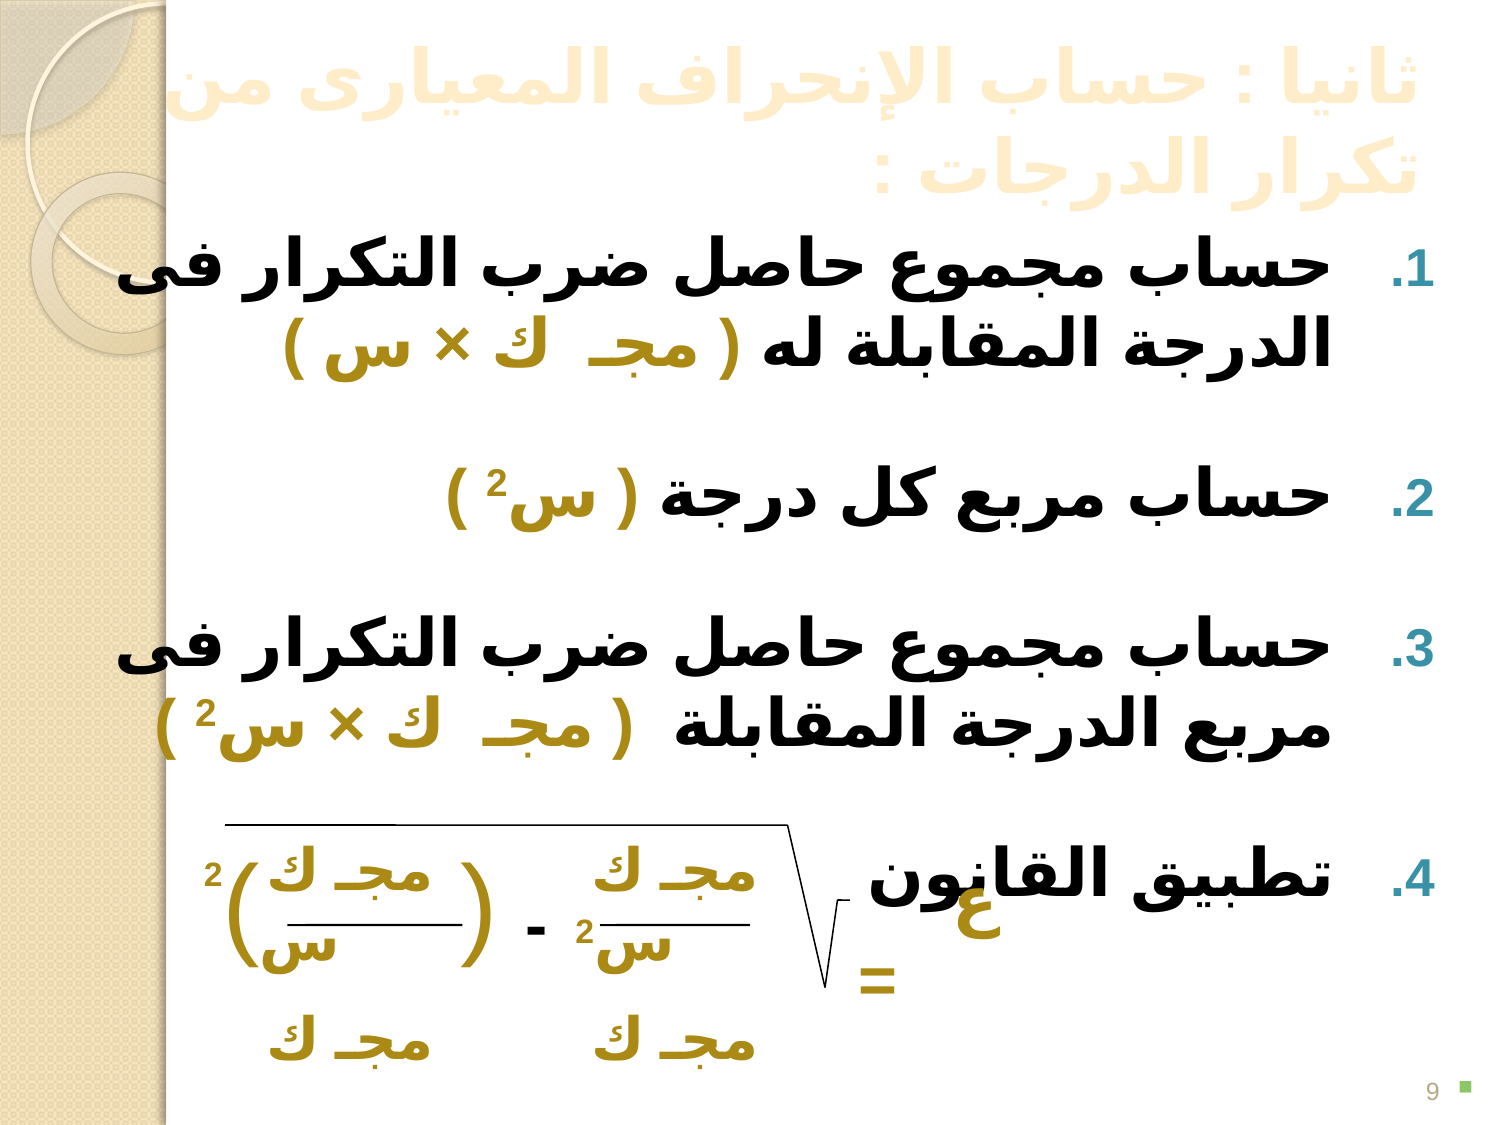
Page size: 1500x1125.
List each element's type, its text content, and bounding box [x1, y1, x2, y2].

list حساب مجموع حاصل ضرب التكرار فى الدرجة المقابلة له ( مجـ ك × س ) حساب مربع كل درجة ( س2 ) حساب مجموع حاصل ضرب التكرار فى مربع الدرجة المقابلة ( مجـ ك × س2 ) تطبيق القانون [74, 212, 1451, 1001]
text_box )2 [112, 824, 275, 975]
slide_number 9 [1413, 1034, 1488, 1113]
text_box - [513, 874, 563, 970]
text_box مجـ ك س مجـ ك [237, 825, 463, 1079]
text_box ع = [887, 849, 1013, 1025]
text_box ( [412, 824, 513, 975]
title ثانيا : حساب الإنحراف المعيارى من تكرار الدرجات : [87, 24, 1438, 212]
text_box مجـ ك س2 مجـ ك [549, 825, 800, 1079]
